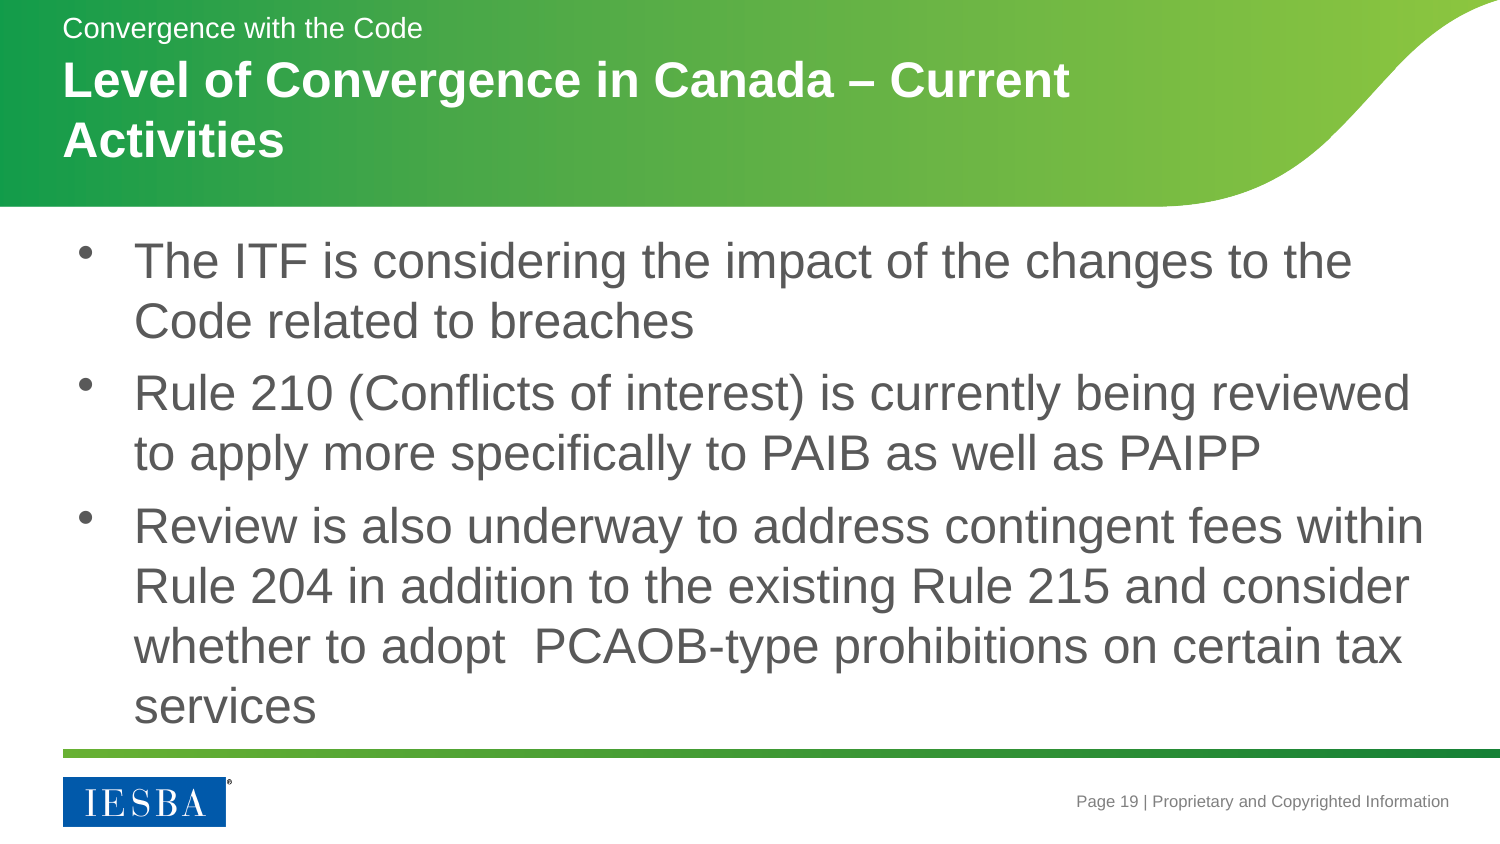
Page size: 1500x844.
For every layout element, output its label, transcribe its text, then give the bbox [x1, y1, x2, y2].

subtitle Convergence with the Code [62, 9, 500, 38]
picture [0, 0, 1500, 207]
title Level of Convergence in Canada – Current Activities [62, 75, 1300, 141]
picture [63, 777, 232, 827]
list The ITF is considering the impact of the changes to the Code related to breaches Rule 210 (Conflicts of interest) is currently being reviewed to apply more specifically to PAIB as well as PAIPP Review is also underway to address contingent fees within Rule 204 in addition to the existing Rule 215 and consider whether to adopt PCAOB-type prohibitions on certain tax services [62, 220, 1450, 724]
